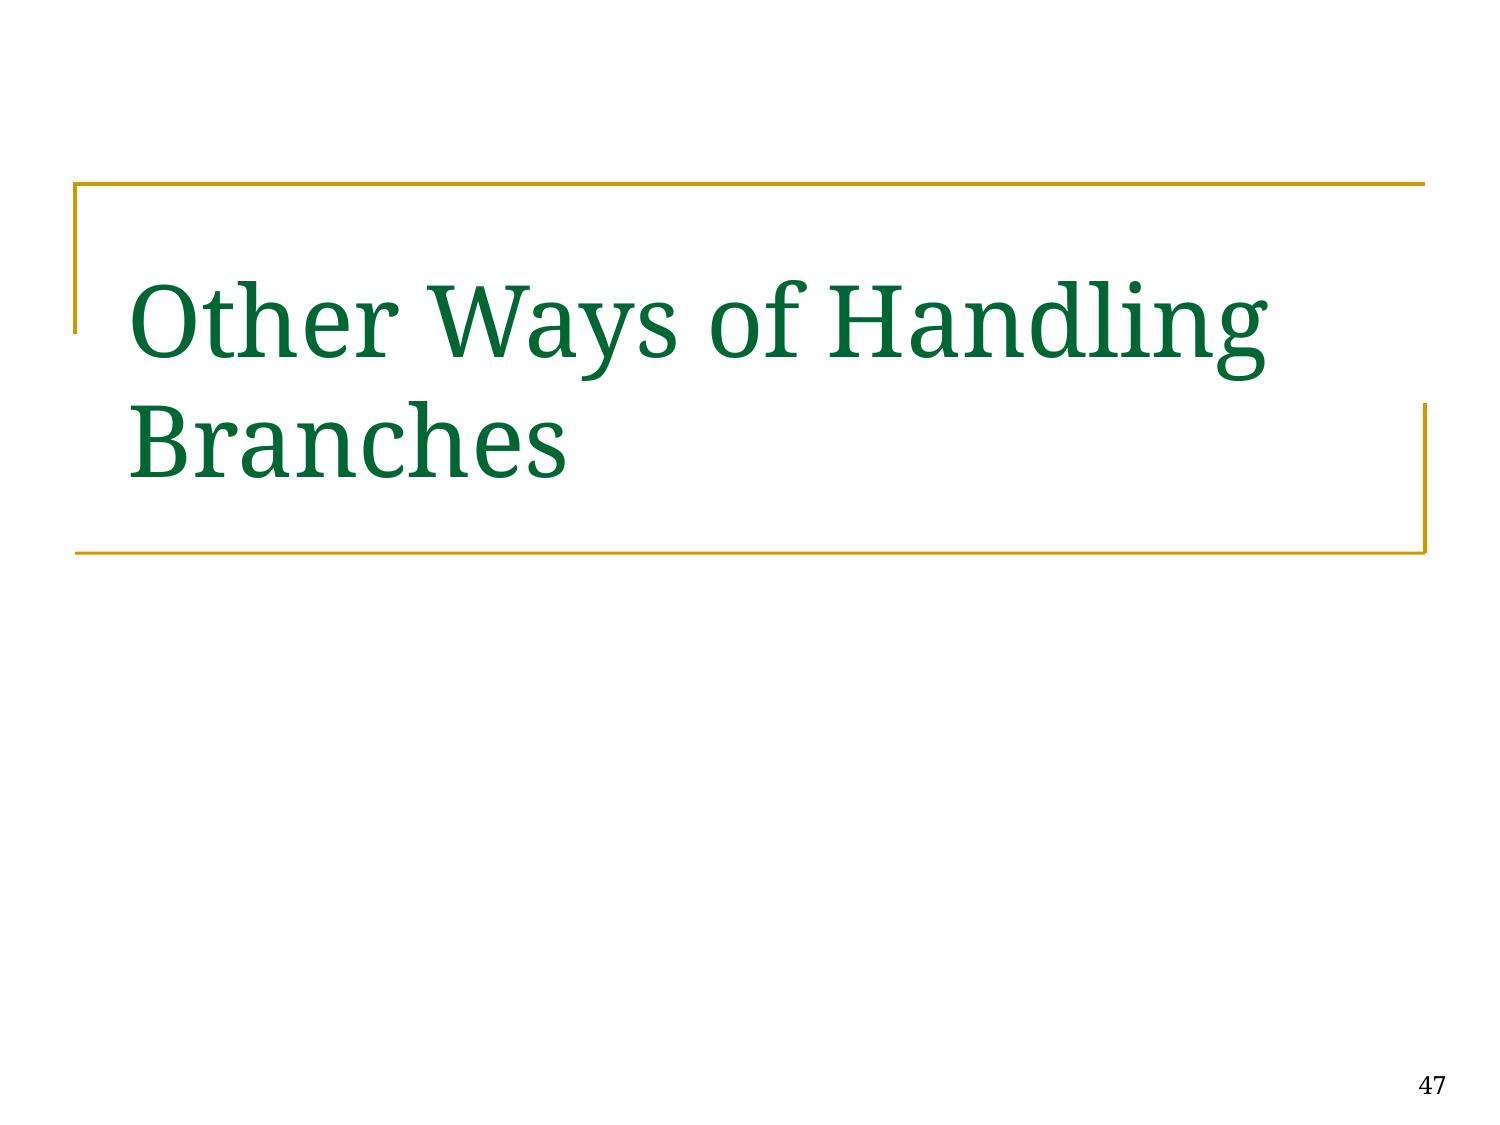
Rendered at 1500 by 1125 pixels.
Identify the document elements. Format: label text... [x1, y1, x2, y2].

title Other Ways of Handling Branches [112, 249, 1438, 538]
slide_number 47 [1111, 1036, 1462, 1112]
